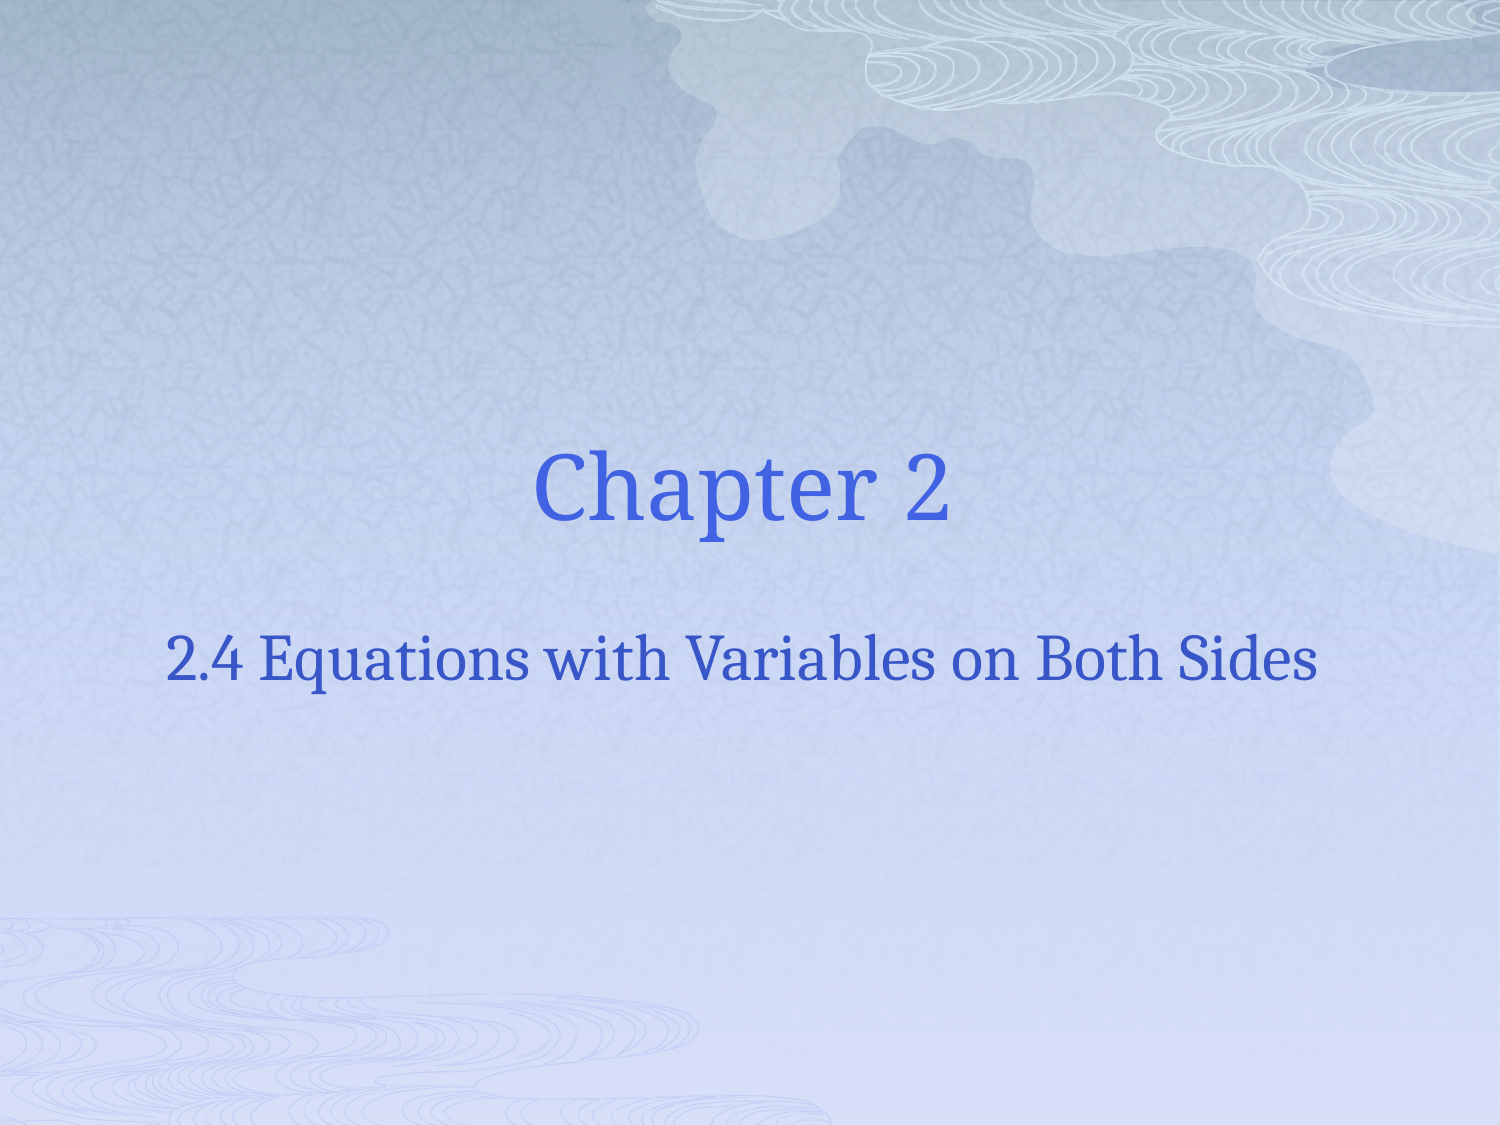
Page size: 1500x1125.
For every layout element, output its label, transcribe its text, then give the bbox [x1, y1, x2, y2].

title Chapter 2 [105, 363, 1381, 605]
subtitle 2.4 Equations with Variables on Both Sides [105, 606, 1381, 755]
